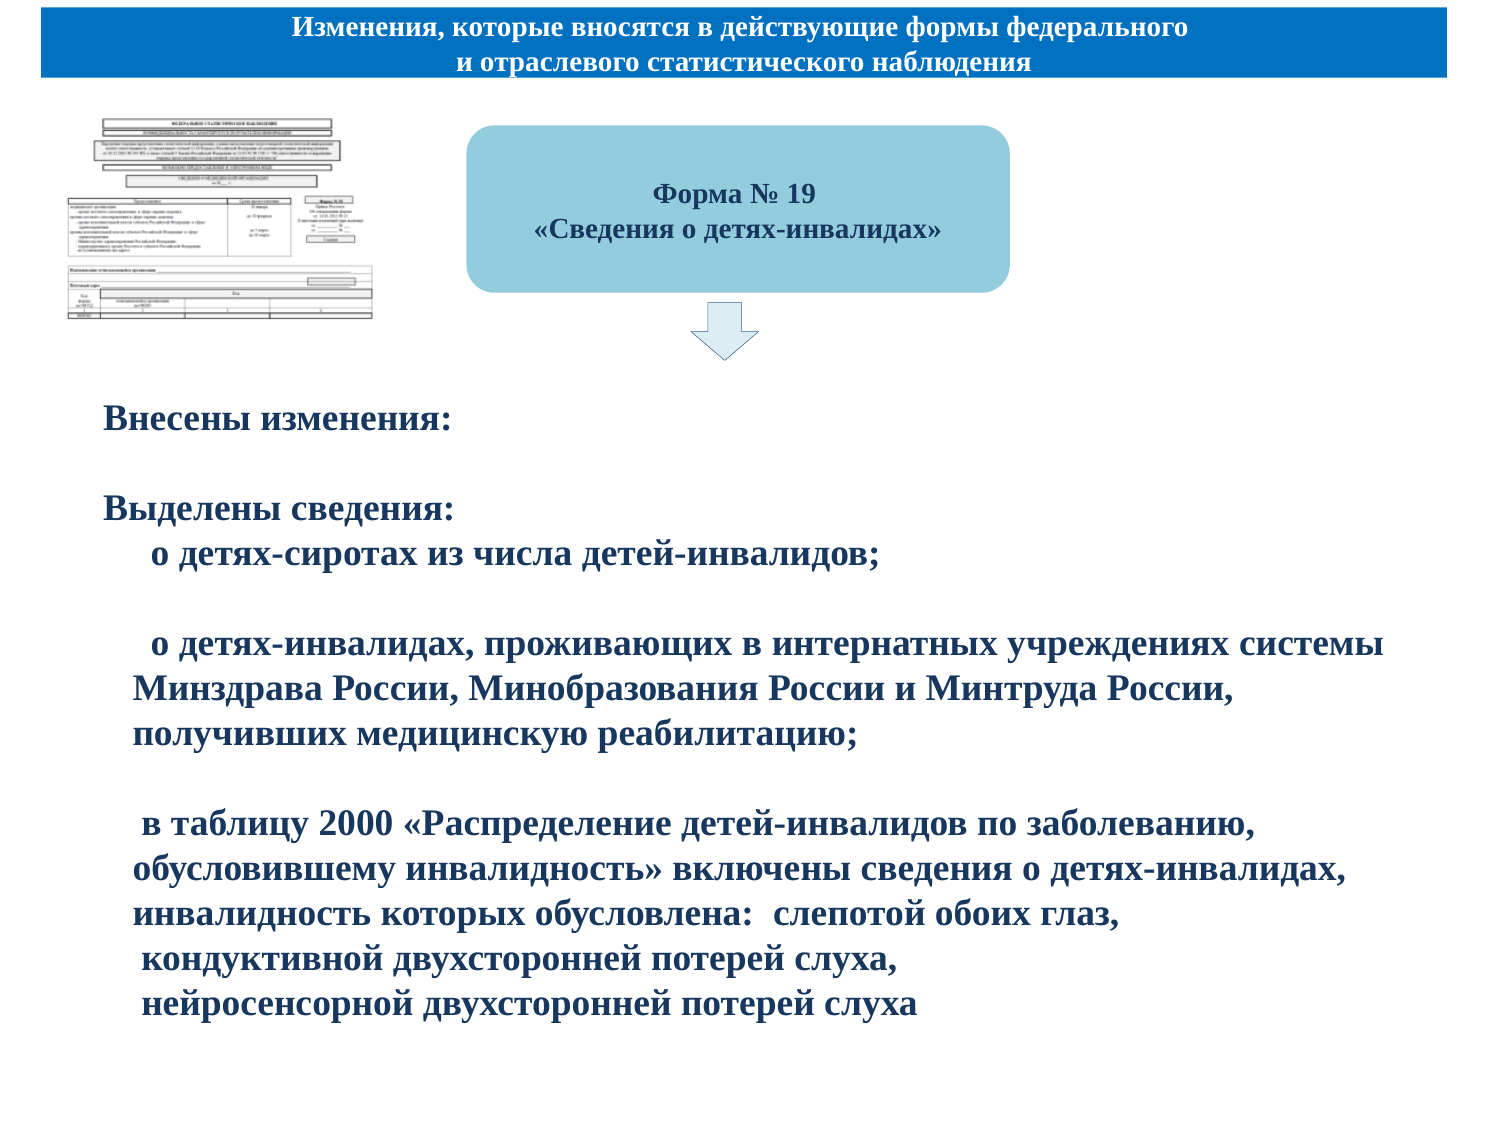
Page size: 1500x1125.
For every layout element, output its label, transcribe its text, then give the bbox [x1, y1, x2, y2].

text_box Изменения, которые вносятся в действующие формы федерального и отраслевого статистического наблюдения [39, 5, 1449, 80]
text_box [688, 300, 761, 363]
picture [52, 101, 385, 333]
text_box Форма № 19 «Сведения о детях-инвалидах» [464, 123, 1012, 295]
text_box Внесены изменения: Выделены сведения: о детях-сиротах из числа детей-инвалидов; о детях-инвалидах, проживающих в интернатных учреждениях системы Минздрава России, Минобразования России и Минтруда России, получивших медицинскую реабилитацию; в таблицу 2000 «Распределение детей-инвалидов по заболеванию, обусловившему инвалидность» включены сведения о детях-инвалидах, инвалидность которых обусловлена: слепотой обоих глаз, кондуктивной двухсторонней потерей слуха, нейросенсорной двухсторонней потерей слуха [88, 385, 1412, 1030]
